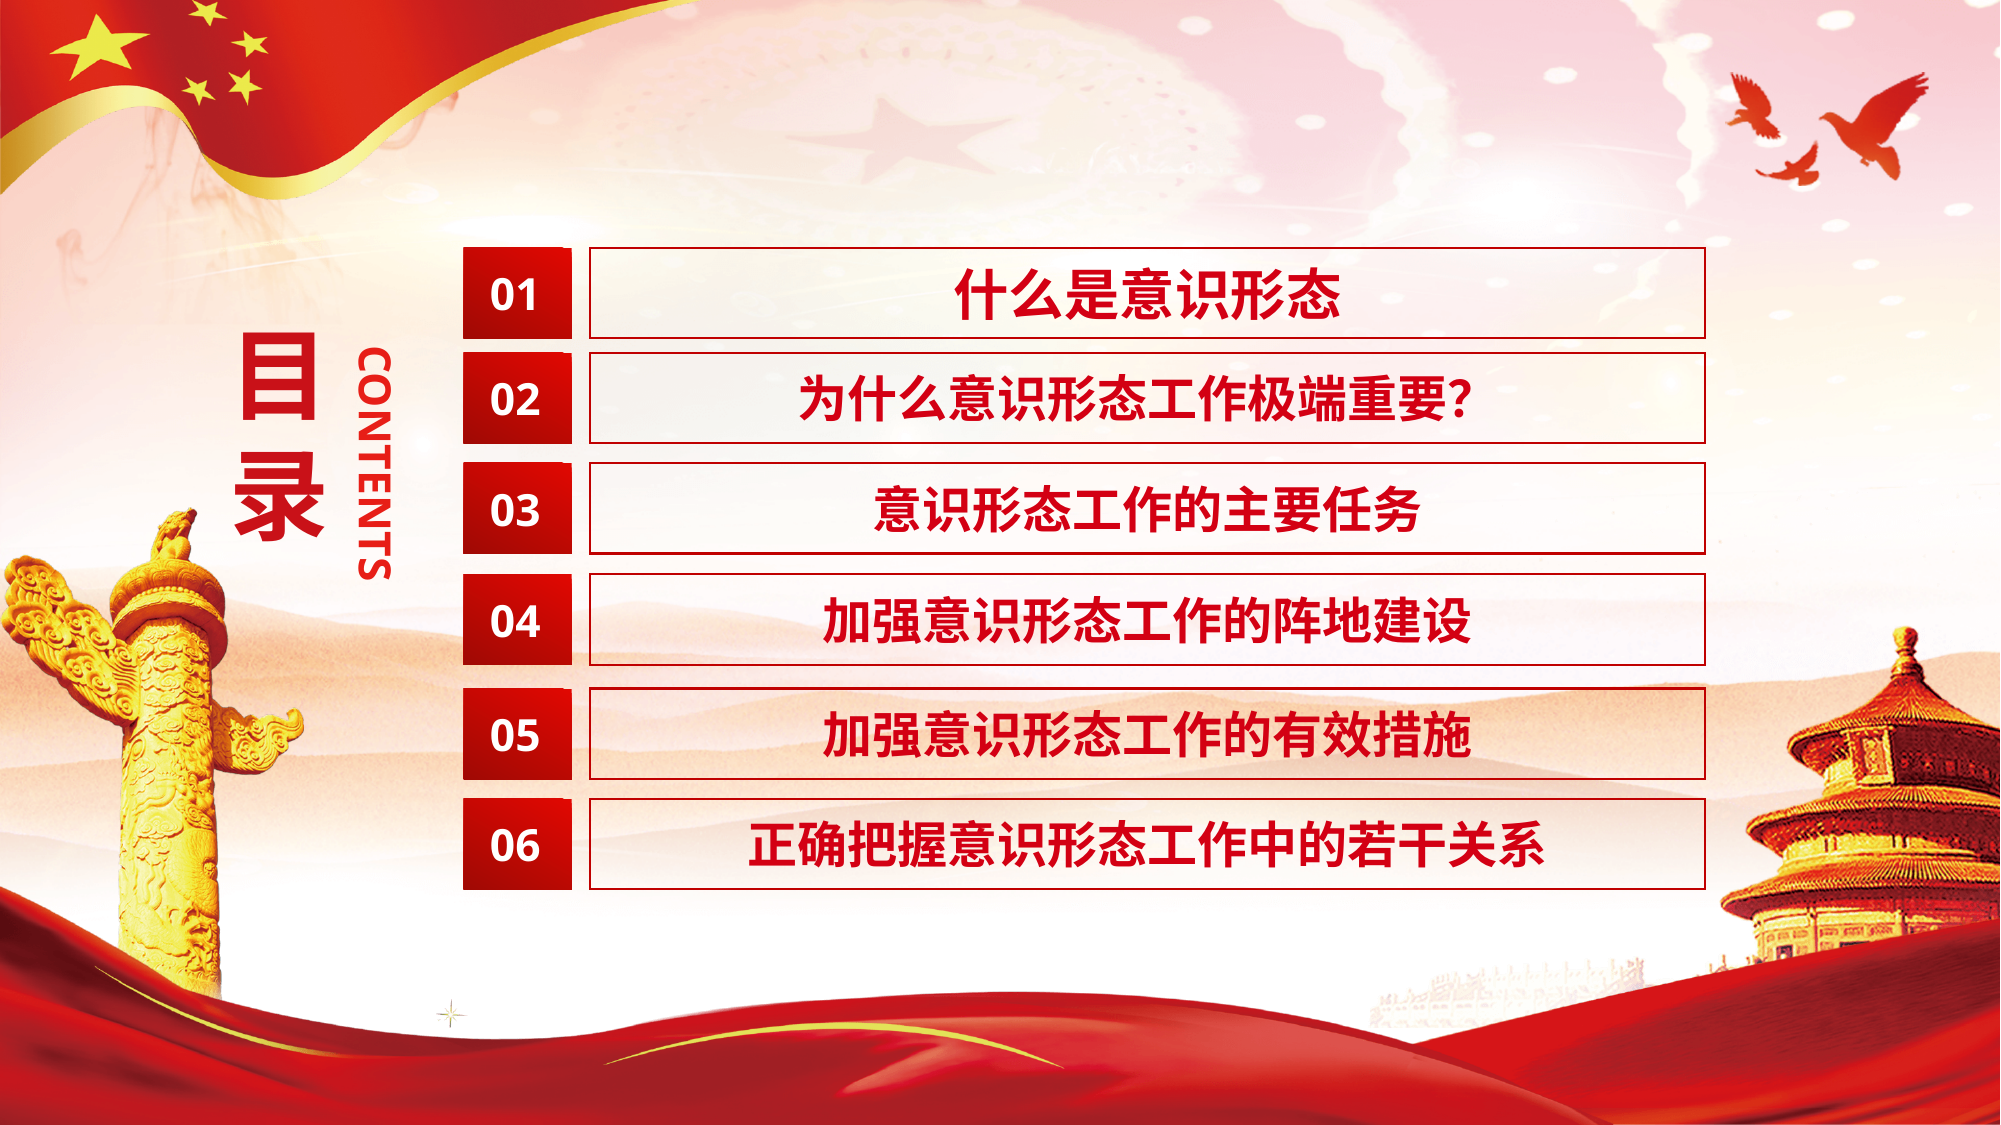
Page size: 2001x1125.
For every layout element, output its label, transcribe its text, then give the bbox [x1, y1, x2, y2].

text_box 意识形态工作的主要任务 [589, 462, 1706, 555]
text_box 加强意识形态工作的阵地建设 [589, 573, 1368, 666]
text_box 加强意识形态工作的有效措施 [589, 687, 1368, 780]
text_box 正确把握意识形态工作中的若干关系 [589, 798, 1368, 839]
picture [0, 0, 2000, 1125]
text_box 05 [463, 687, 573, 780]
text_box 06 [463, 798, 573, 839]
text_box 02 [463, 352, 573, 444]
text_box 为什么意识形态工作极端重要？ [589, 352, 1706, 444]
text_box 04 [463, 573, 573, 666]
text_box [214, 305, 411, 563]
text_box 03 [463, 462, 573, 555]
text_box 01 [463, 247, 573, 339]
text_box 什么是意识形态 [589, 247, 1706, 339]
